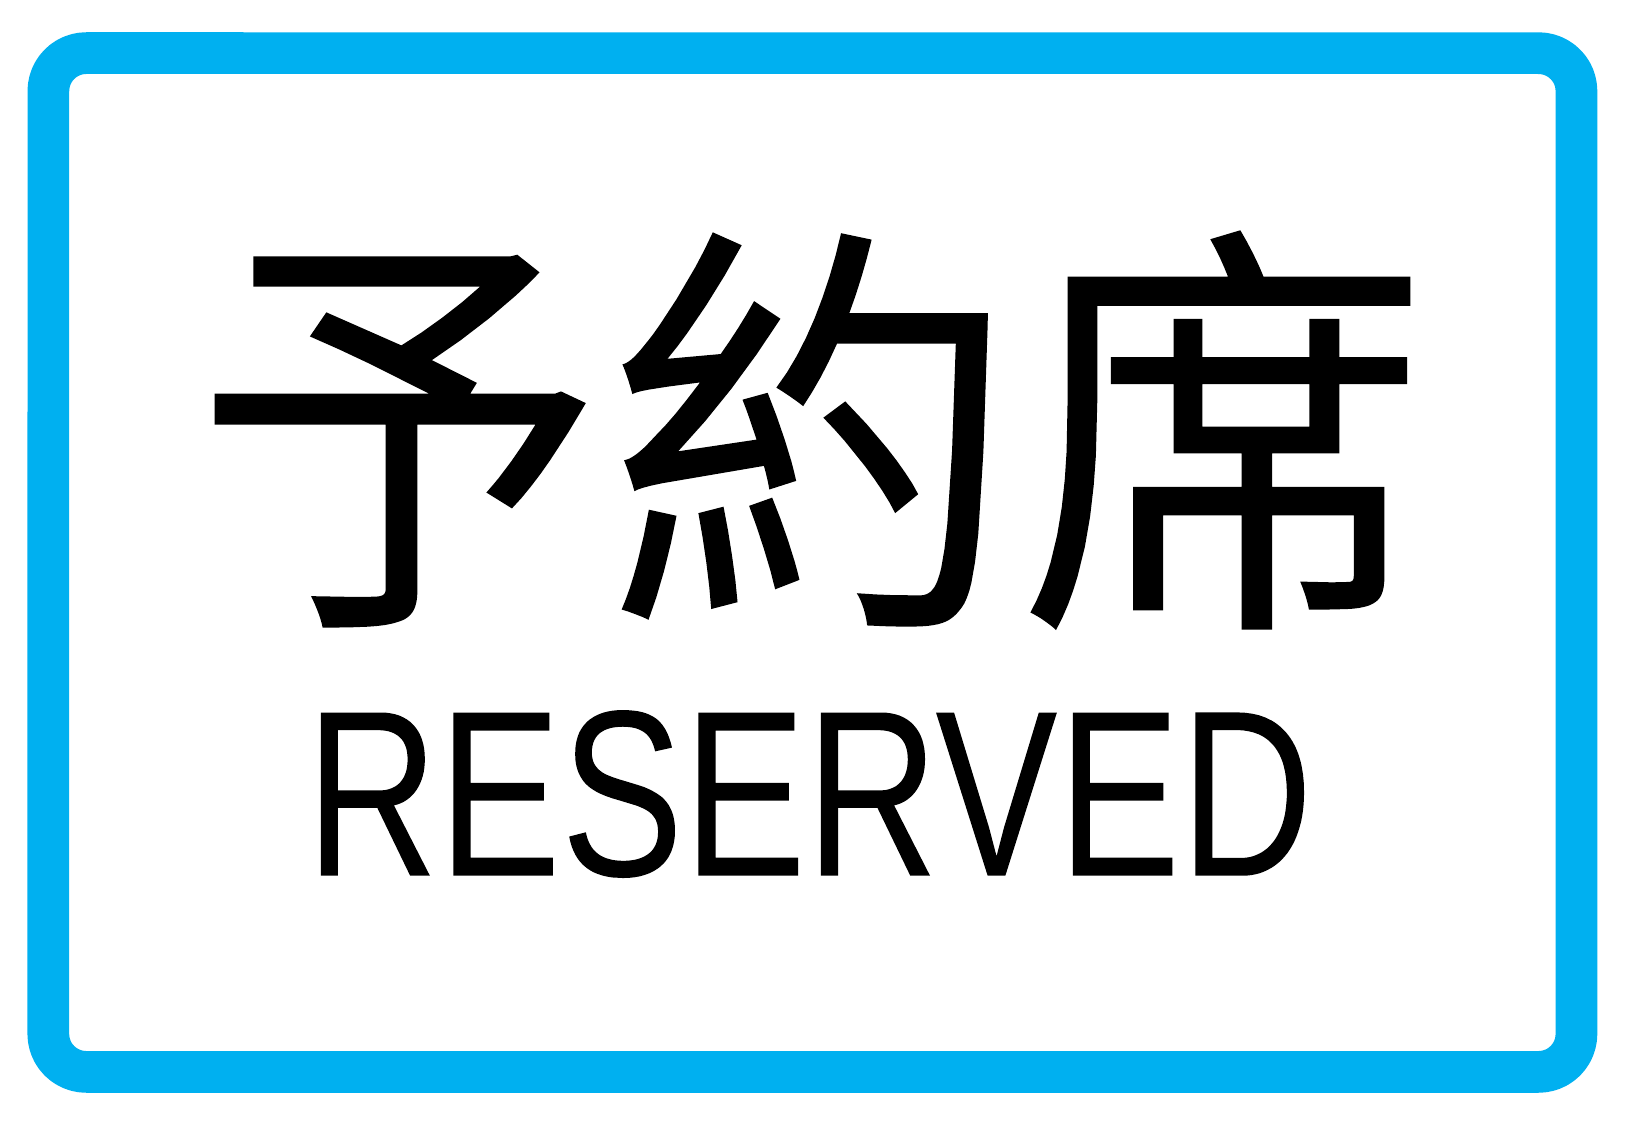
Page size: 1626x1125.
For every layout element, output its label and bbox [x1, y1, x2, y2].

text_box [46, 50, 1579, 1075]
